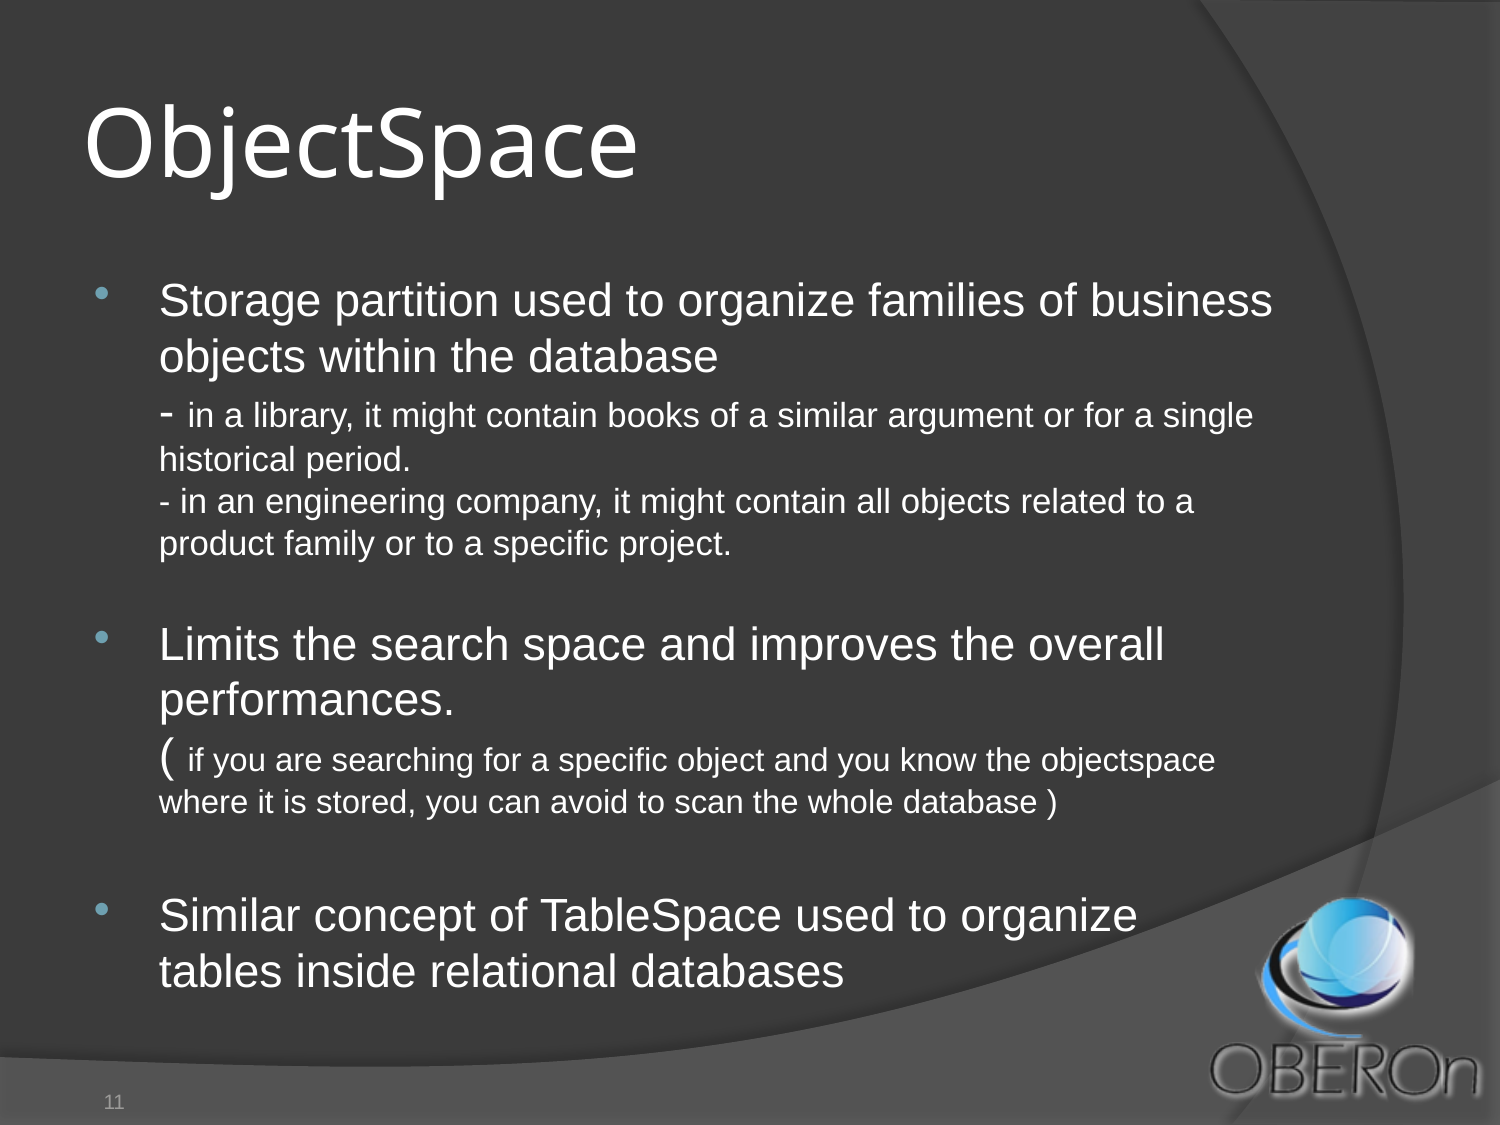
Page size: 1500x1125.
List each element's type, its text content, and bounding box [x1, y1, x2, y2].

list Storage partition used to organize families of business objects within the database - in a library, it might contain books of a similar argument or for a single historical period. - in an engineering company, it might contain all objects related to a product family or to a specific project. Limits the search space and improves the overall performances. ( if you are searching for a specific object and you know the objectspace where it is stored, you can avoid to scan the whole database ) Similar concept of TableSpace used to organize tables inside relational databases [75, 262, 1300, 1005]
picture [1198, 892, 1489, 1105]
title ObjectSpace [75, 45, 1300, 233]
slide_number 11 [0, 1053, 125, 1114]
